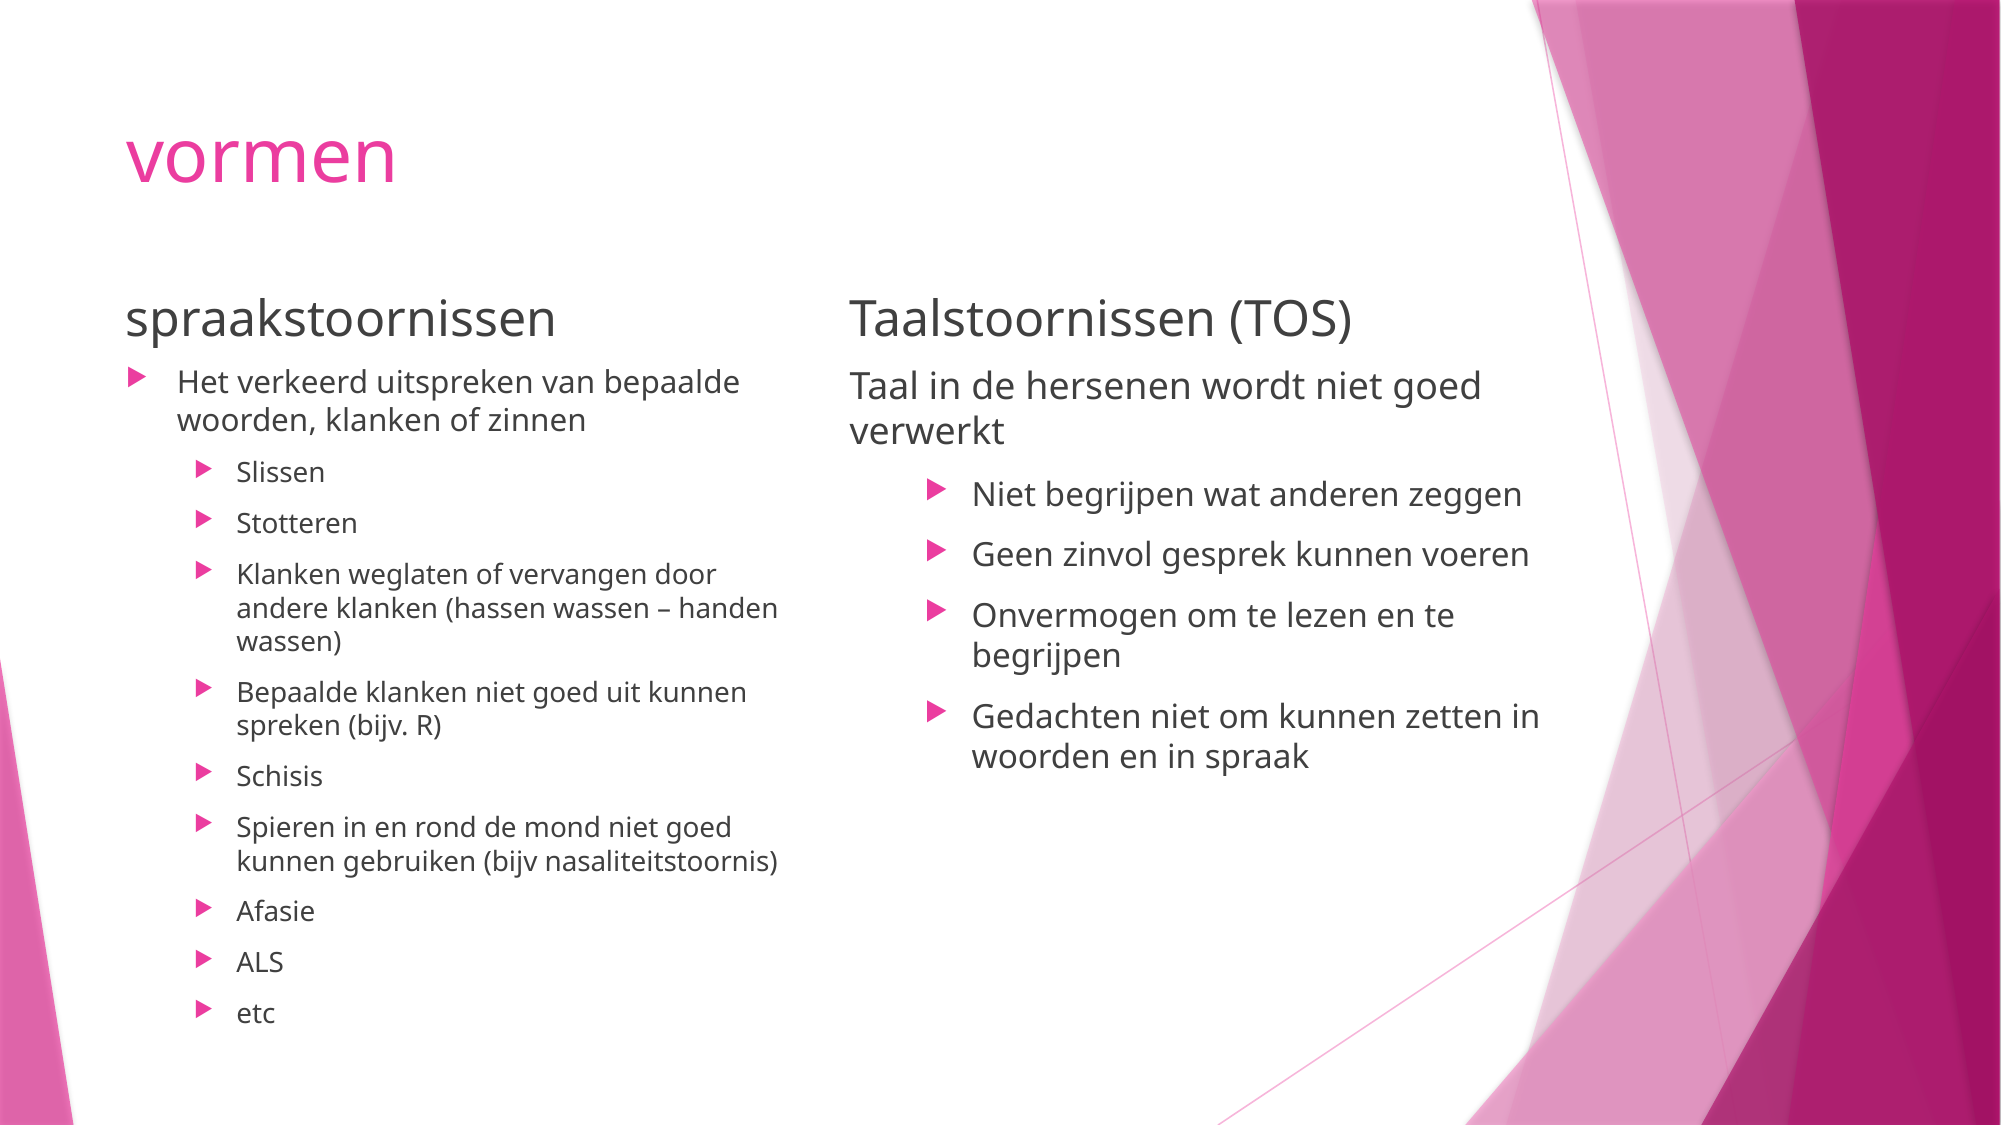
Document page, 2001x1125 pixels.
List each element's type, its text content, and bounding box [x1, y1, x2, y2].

title vormen [111, 99, 1522, 317]
list Het verkeerd uitspreken van bepaalde woorden, klanken of zinnen Slissen Stotteren Klanken weglaten of vervangen door andere klanken (hassen wassen – handen wassen) Bepaalde klanken niet goed uit kunnen spreken (bijv. R) Schisis Spieren in en rond de mond niet goed kunnen gebruiken (bijv nasaliteitstoornis) Afasie ALS etc [110, 354, 798, 1046]
list Taal in de hersenen wordt niet goed verwerkt Niet begrijpen wat anderen zeggen Geen zinvol gesprek kunnen voeren Onvermogen om te lezen en te begrijpen Gedachten niet om kunnen zetten in woorden en in spraak [834, 354, 1588, 897]
list spraakstoornissen [110, 259, 798, 354]
list Taalstoornissen (TOS) [834, 259, 1522, 354]
